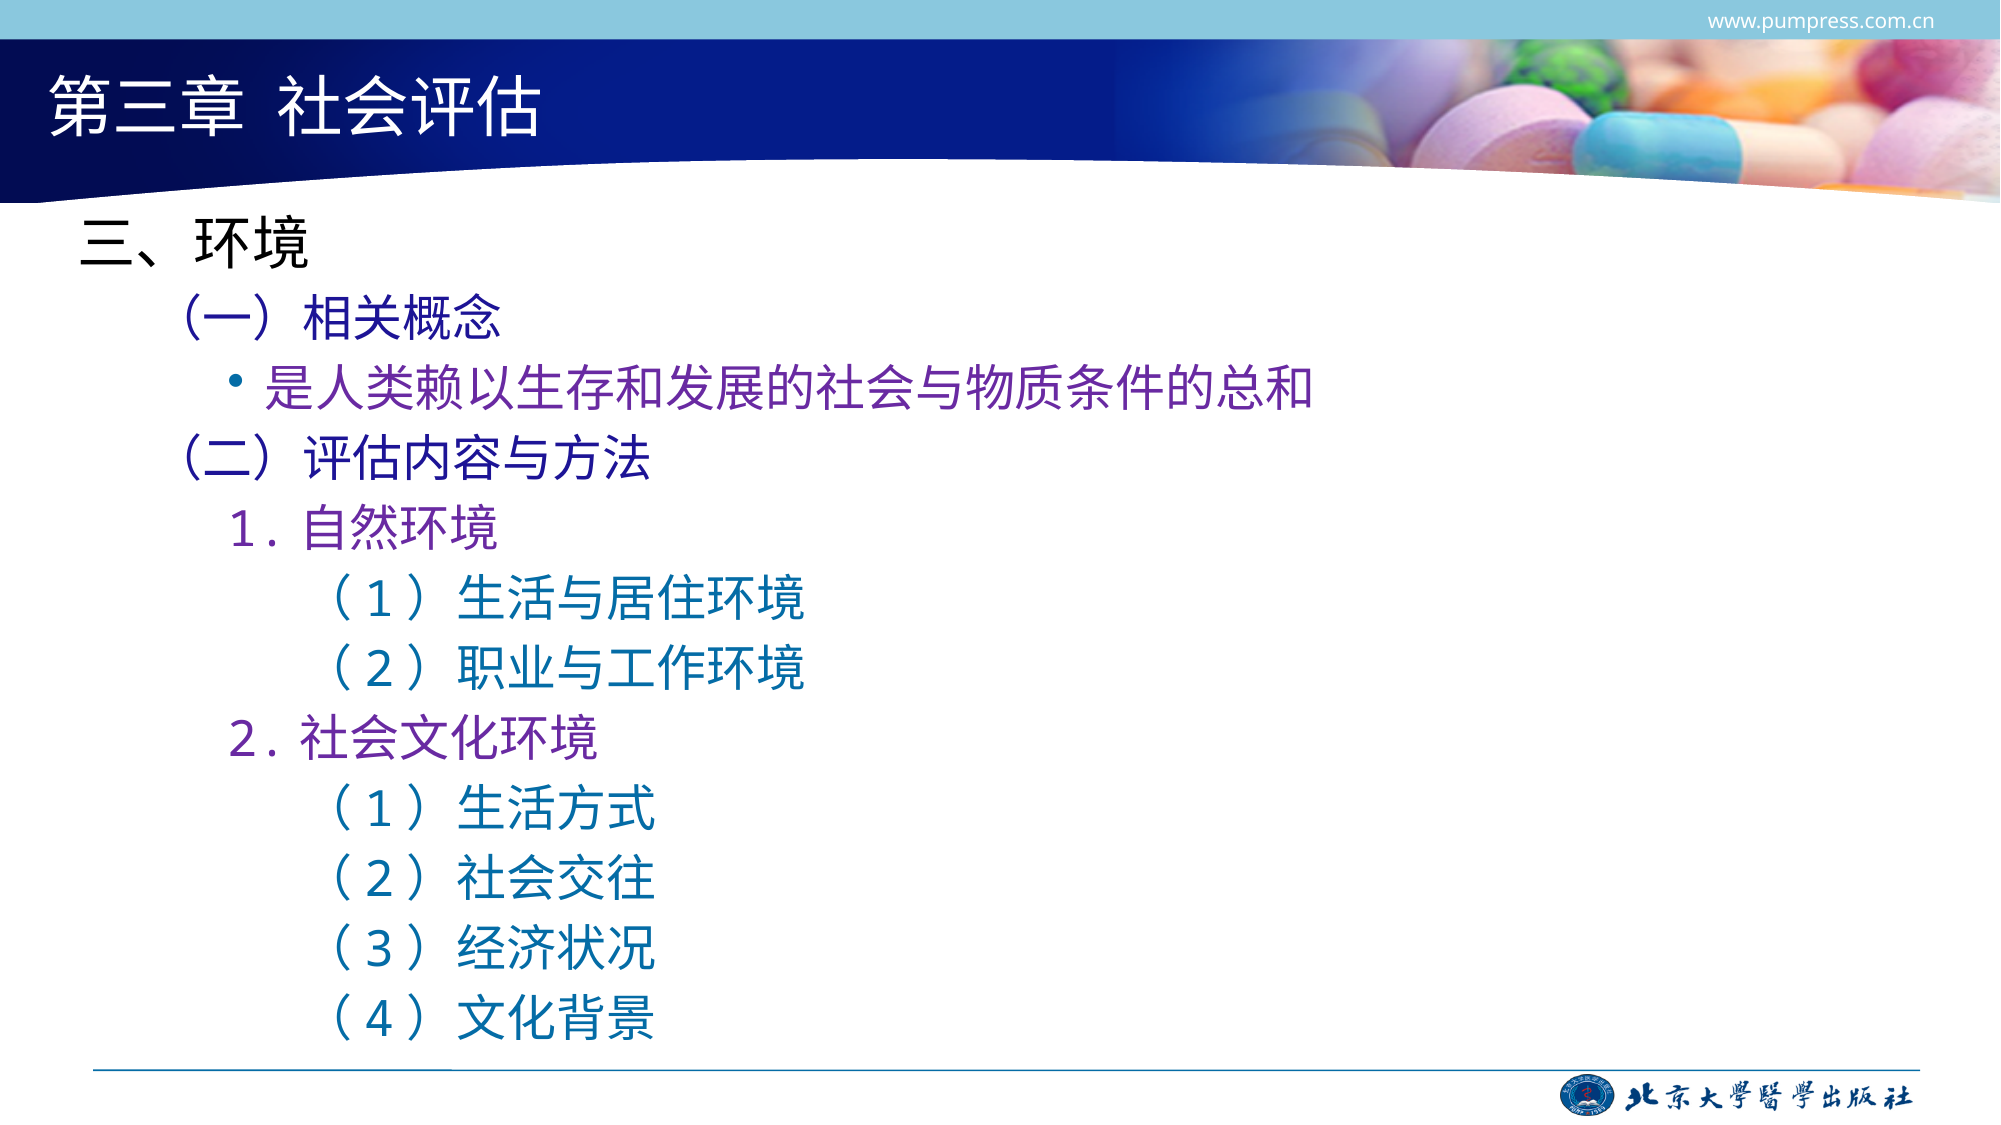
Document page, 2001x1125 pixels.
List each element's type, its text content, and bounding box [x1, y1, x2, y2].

picture [0, 40, 2000, 203]
title 第三章 社会评估 [30, 58, 1799, 152]
list 三、环境 （一）相关概念 是人类赖以生存和发展的社会与物质条件的总和 （二）评估内容与方法 1.自然环境 （1）生活与居住环境 （2）职业与工作环境 2.社会文化环境 （1）生活方式 （2）社会交往 （3）经济状况 （4）文化背景 [62, 198, 1947, 1000]
picture [1560, 1074, 1915, 1118]
slide_number www.pumpress.com.cn [1366, 0, 1951, 38]
